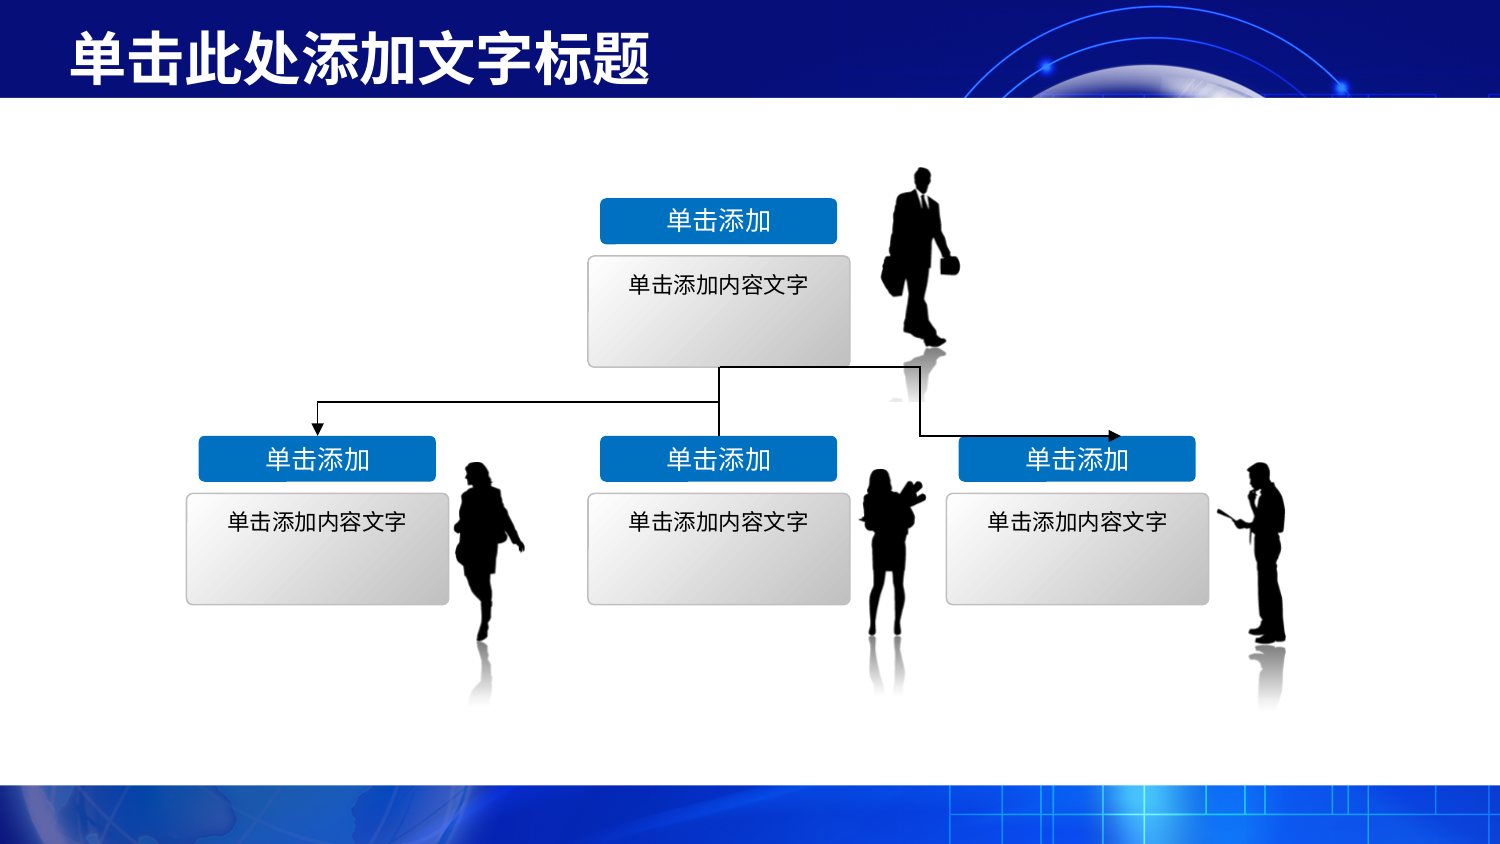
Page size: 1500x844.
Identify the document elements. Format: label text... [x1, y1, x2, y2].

text_box 单击添加内容文字 [948, 493, 1209, 605]
text_box 单击添加 [198, 435, 437, 483]
text_box 单击添加内容文字 [587, 255, 850, 368]
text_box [483, 200, 553, 603]
text_box 单击添加 [600, 196, 838, 243]
text_box 单击添加内容文字 [587, 493, 850, 605]
picture [856, 468, 929, 735]
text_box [885, 200, 955, 603]
picture [1215, 461, 1288, 735]
text_box 单击添加内容文字 [186, 493, 449, 605]
picture [879, 166, 962, 402]
picture [0, 0, 1500, 97]
text_box 单击添加 [958, 435, 1197, 483]
text_box 单击添加 [600, 435, 838, 483]
picture [0, 786, 1500, 844]
picture [452, 461, 526, 735]
